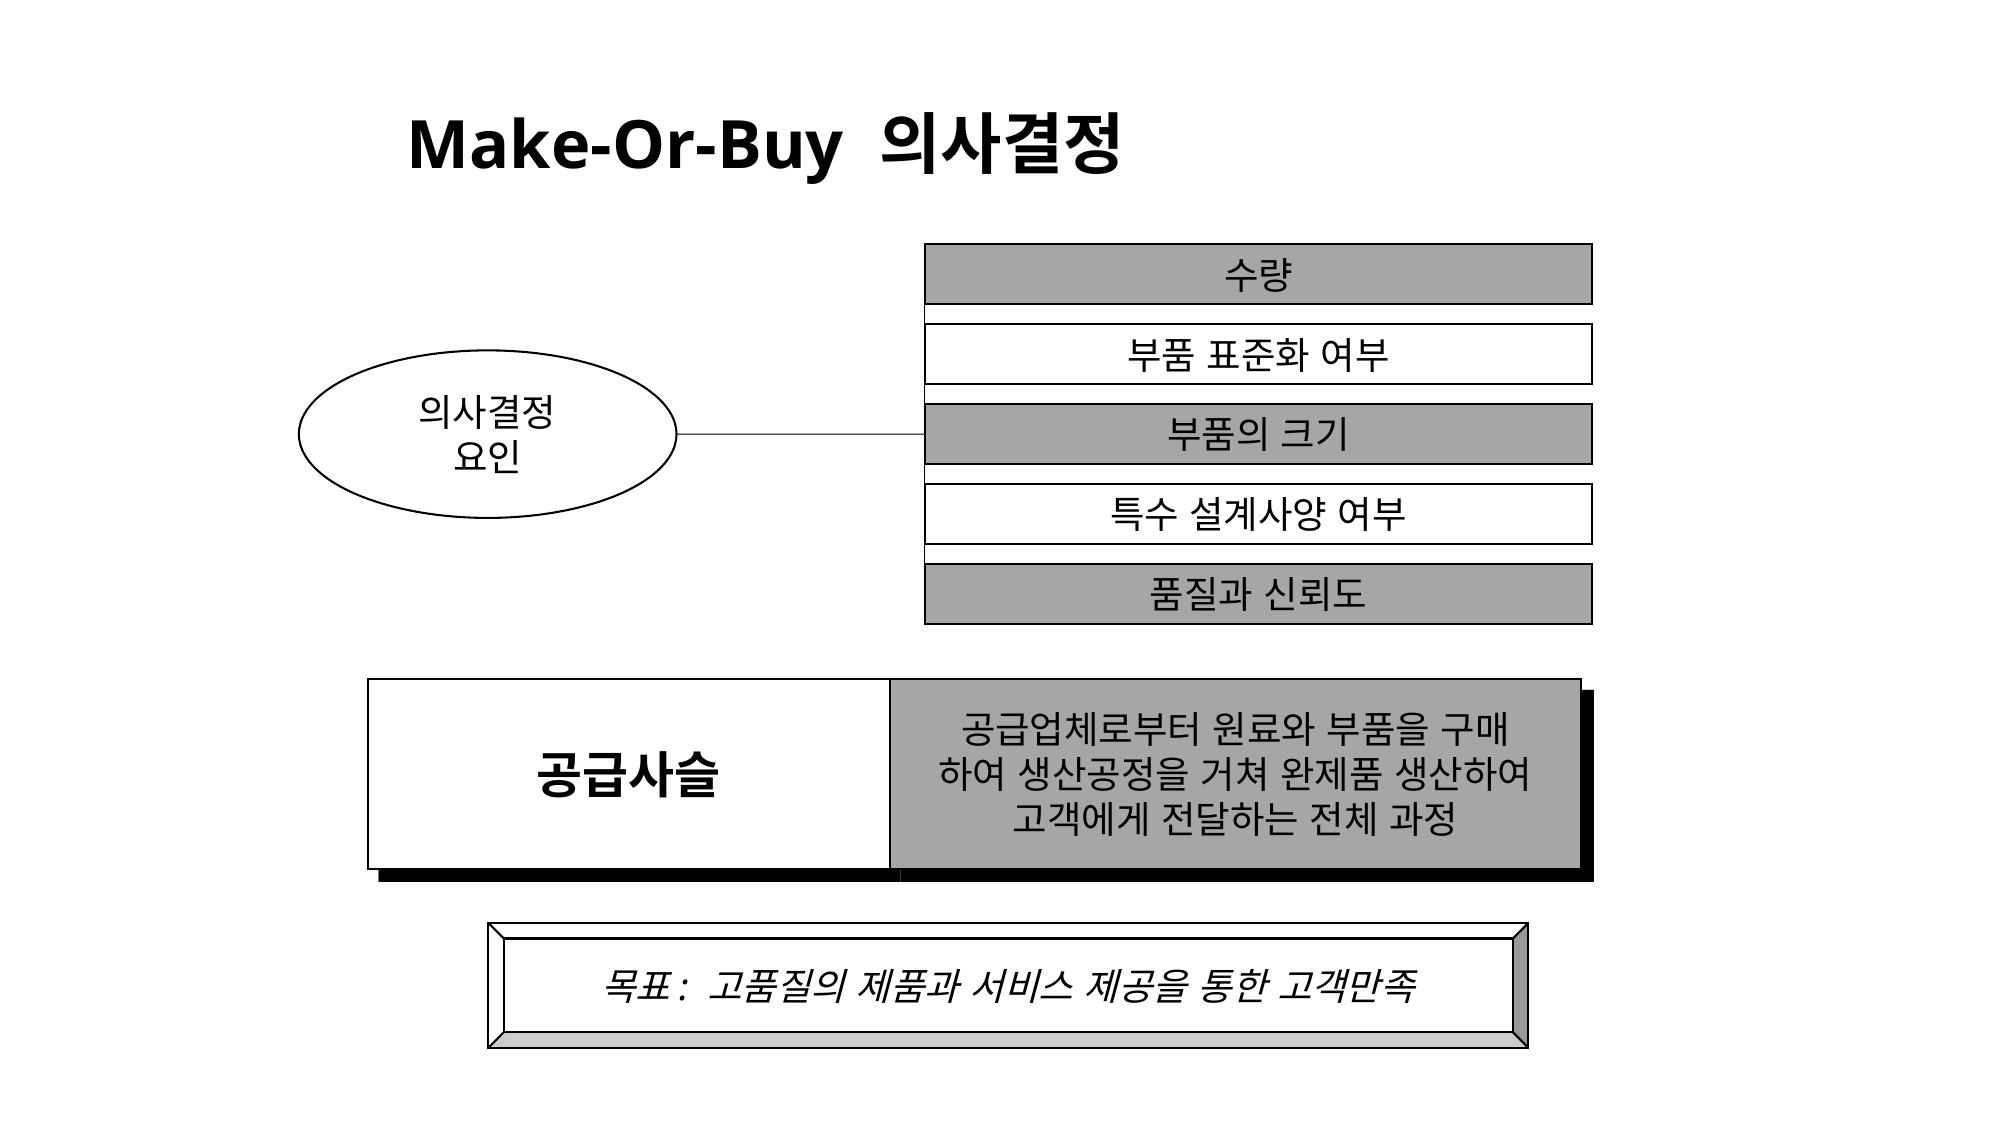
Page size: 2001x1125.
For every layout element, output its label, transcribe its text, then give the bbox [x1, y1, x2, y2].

text_box 품질과 신뢰도 [924, 563, 1593, 625]
title Make-Or-Buy 의사결정 [391, 59, 1947, 225]
text_box 의사결정 요인 [297, 349, 678, 519]
text_box 수량 [924, 243, 1593, 305]
text_box 부품 표준화 여부 [928, 323, 1593, 385]
text_box 목표: 고품질의 제품과 서비스 제공을 통한 고객만족 [487, 922, 1530, 1049]
text_box 특수 설계사양 여부 [928, 483, 1593, 545]
text_box 공급업체로부터 원료와 부품을 구매 하여 생산공정을 거쳐 완제품 생산하여 고객에게 전달하는 전체 과정 [889, 678, 1582, 870]
text_box 부품의 크기 [928, 403, 1593, 465]
text_box 공급사슬 [367, 678, 889, 870]
